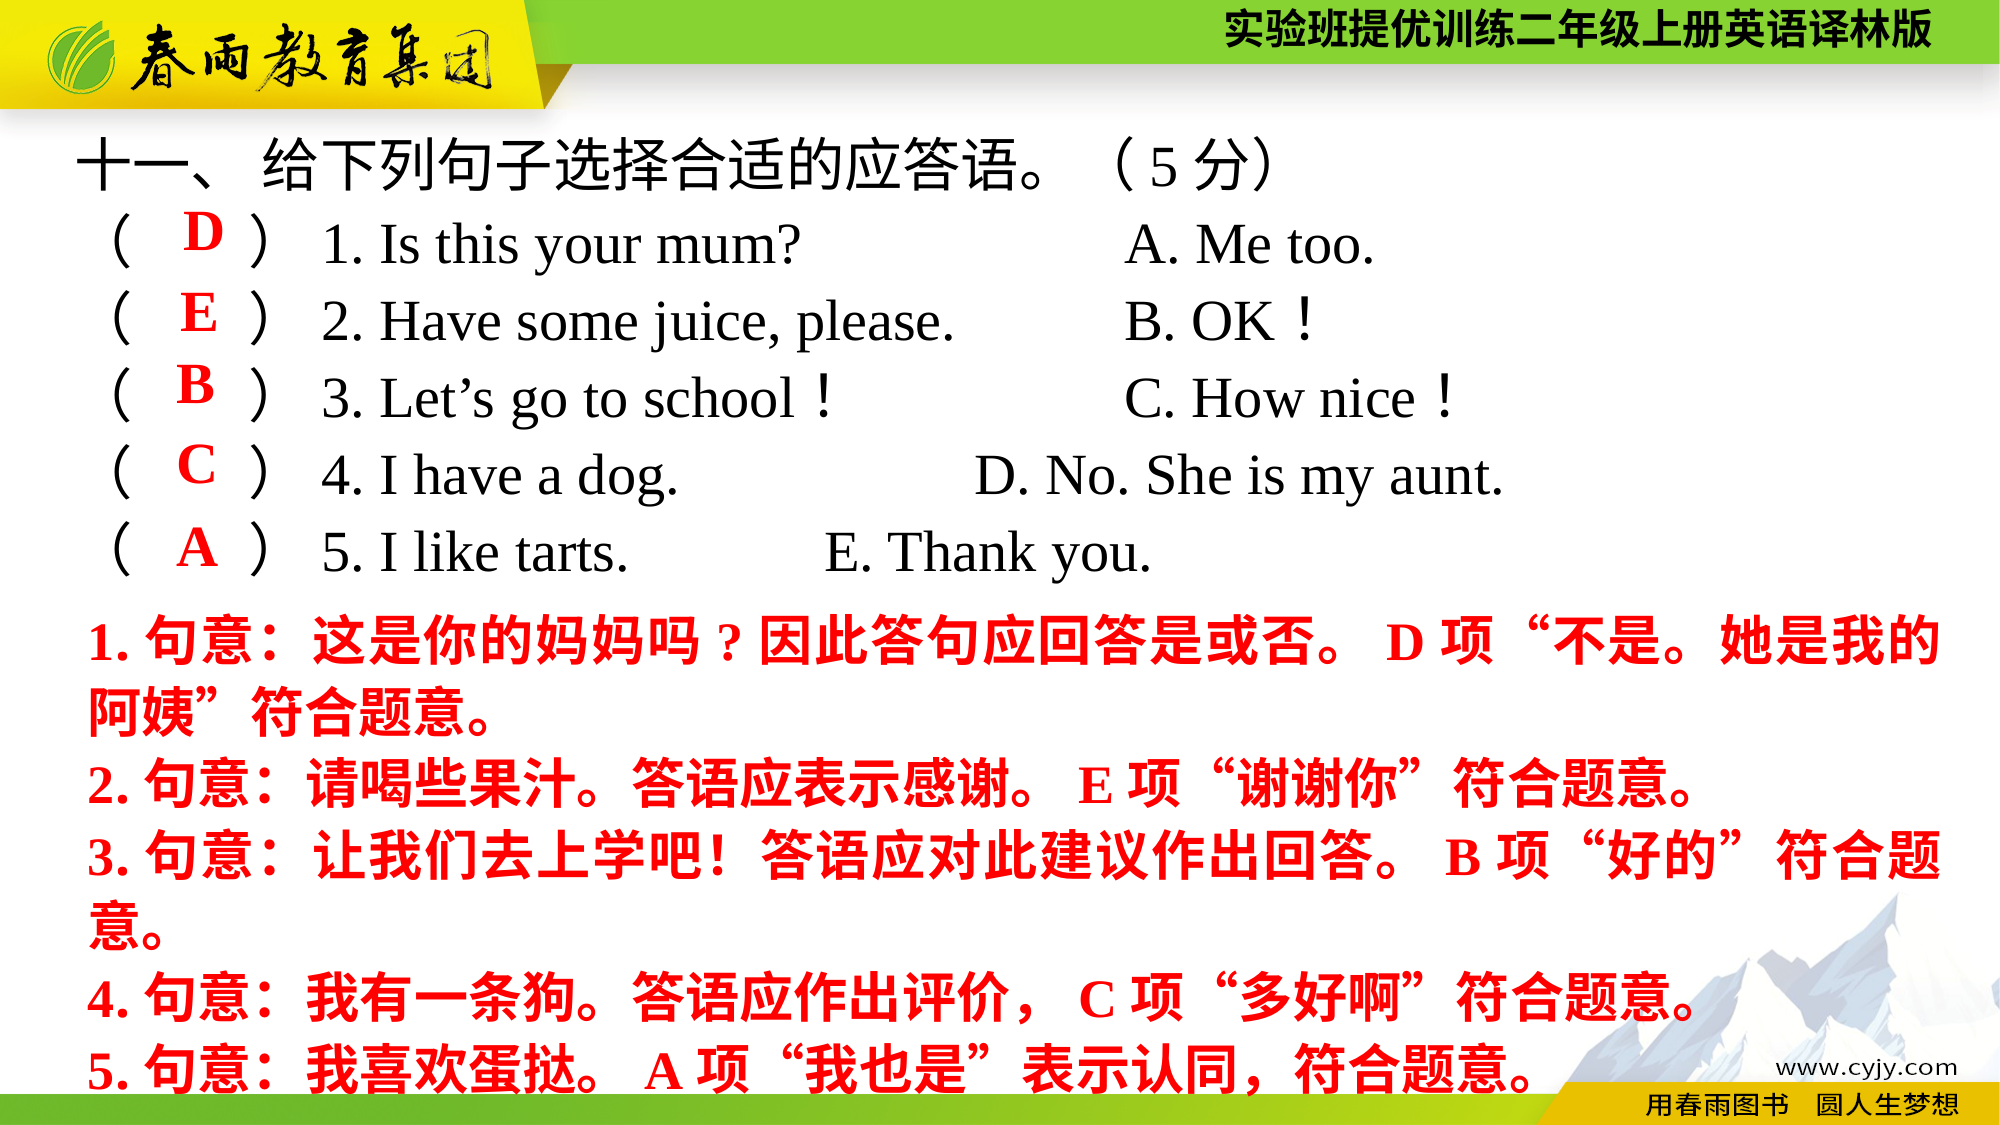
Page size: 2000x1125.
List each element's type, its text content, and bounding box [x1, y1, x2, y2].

text_box C [161, 417, 234, 500]
list 十一、 给下列句子选择合适的应答语。（5分） （ ）1. Is this your mum? A. Me too. （ ）2. Have some juice, please. B. OK！ （ ）3. Let’s go to school！ C. How nice！ （ ）4. I have a dog. D. No. She is my aunt. （ ）5. I like tarts. E. Thank you. [59, 113, 1944, 589]
text_box E [165, 265, 235, 351]
text_box D [168, 184, 241, 270]
picture [0, 0, 2000, 1125]
text_box B [161, 338, 231, 417]
text_box 1.句意：这是你的妈妈吗?因此答句应回答是或否。D项“不是。她是我的阿姨”符合题意。 2.句意：请喝些果汁。答语应表示感谢。E项“谢谢你”符合题意。 3.句意：让我们去上学吧！答语应对此建议作出回答。B项“好的”符合题意。 4.句意：我有一条狗。答语应作出评价，C项“多好啊”符合题意。 5.句意：我喜欢蛋挞。A项“我也是”表示认同，符合题意。 [72, 592, 1957, 1108]
text_box A [161, 500, 234, 586]
